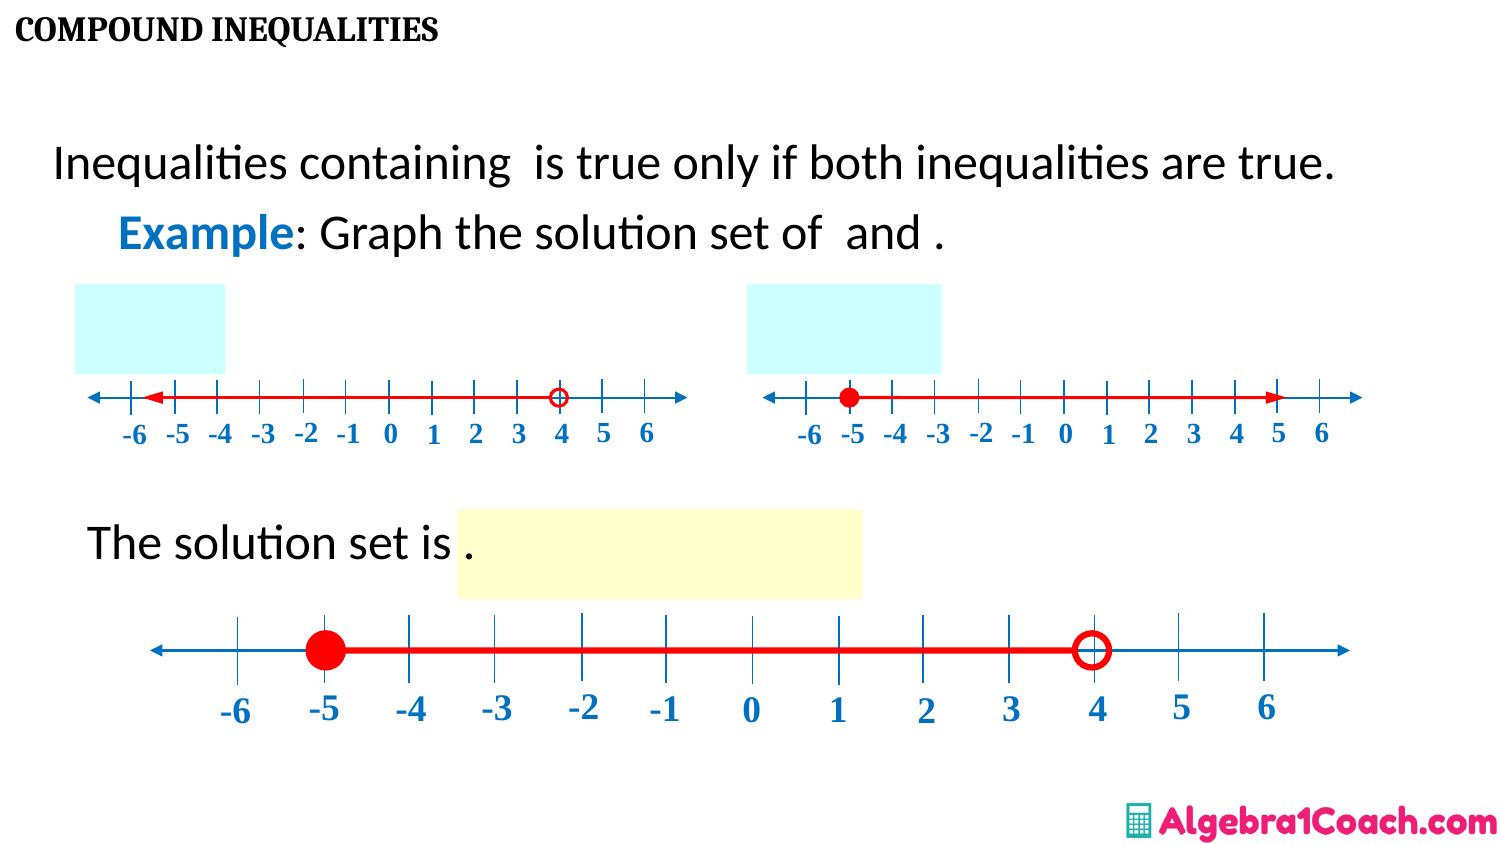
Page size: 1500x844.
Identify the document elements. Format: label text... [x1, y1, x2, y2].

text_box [149, 612, 1351, 723]
picture [1109, 798, 1500, 844]
text_box [455, 507, 864, 601]
text_box [73, 282, 227, 376]
text_box [744, 282, 944, 376]
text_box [87, 378, 688, 450]
title COMPOUND INEQUALITIES [0, 0, 1350, 57]
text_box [762, 378, 1363, 450]
